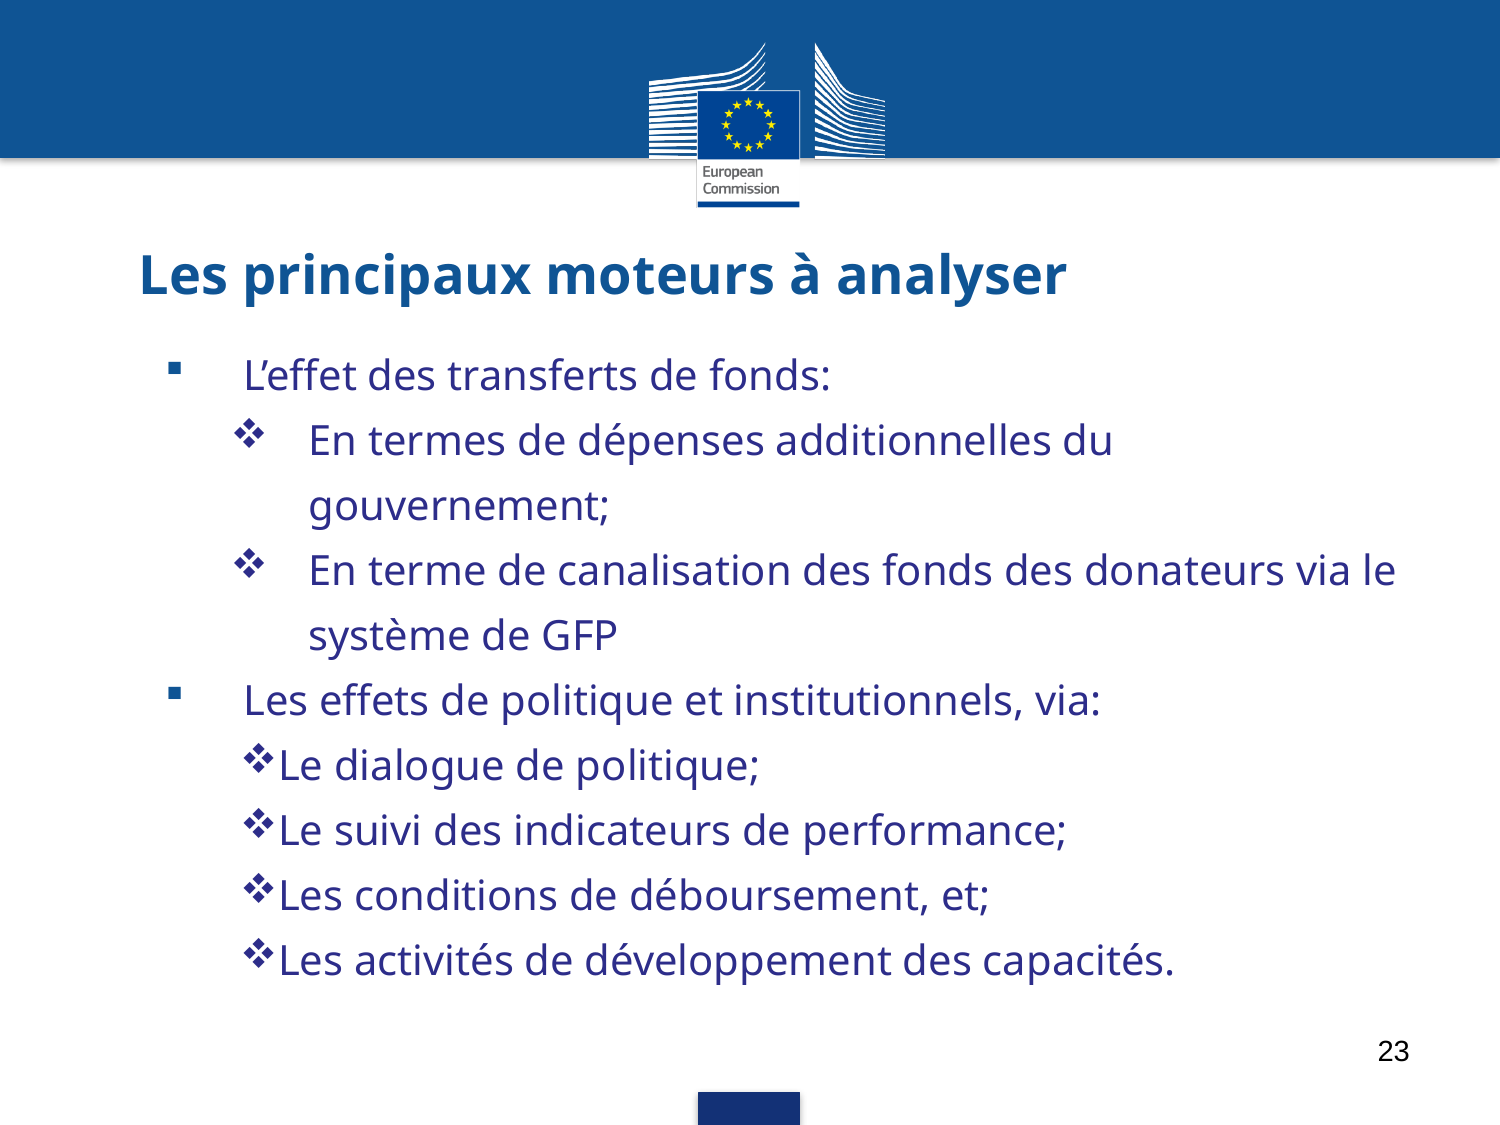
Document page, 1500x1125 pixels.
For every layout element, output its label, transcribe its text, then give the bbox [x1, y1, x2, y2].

title Les principaux moteurs à analyser [64, 219, 1416, 327]
picture [649, 42, 885, 208]
list L’effet des transferts de fonds: En termes de dépenses additionnelles du gouvernement; En terme de canalisation des fonds des donateurs via le système de GFP Les effets de politique et institutionnels, via: Le dialogue de politique; Le suivi des indicateurs de performance; Les conditions de déboursement, et; Les activités de développement des capacités. [74, 326, 1426, 988]
slide_number 23 [1074, 1024, 1426, 1103]
